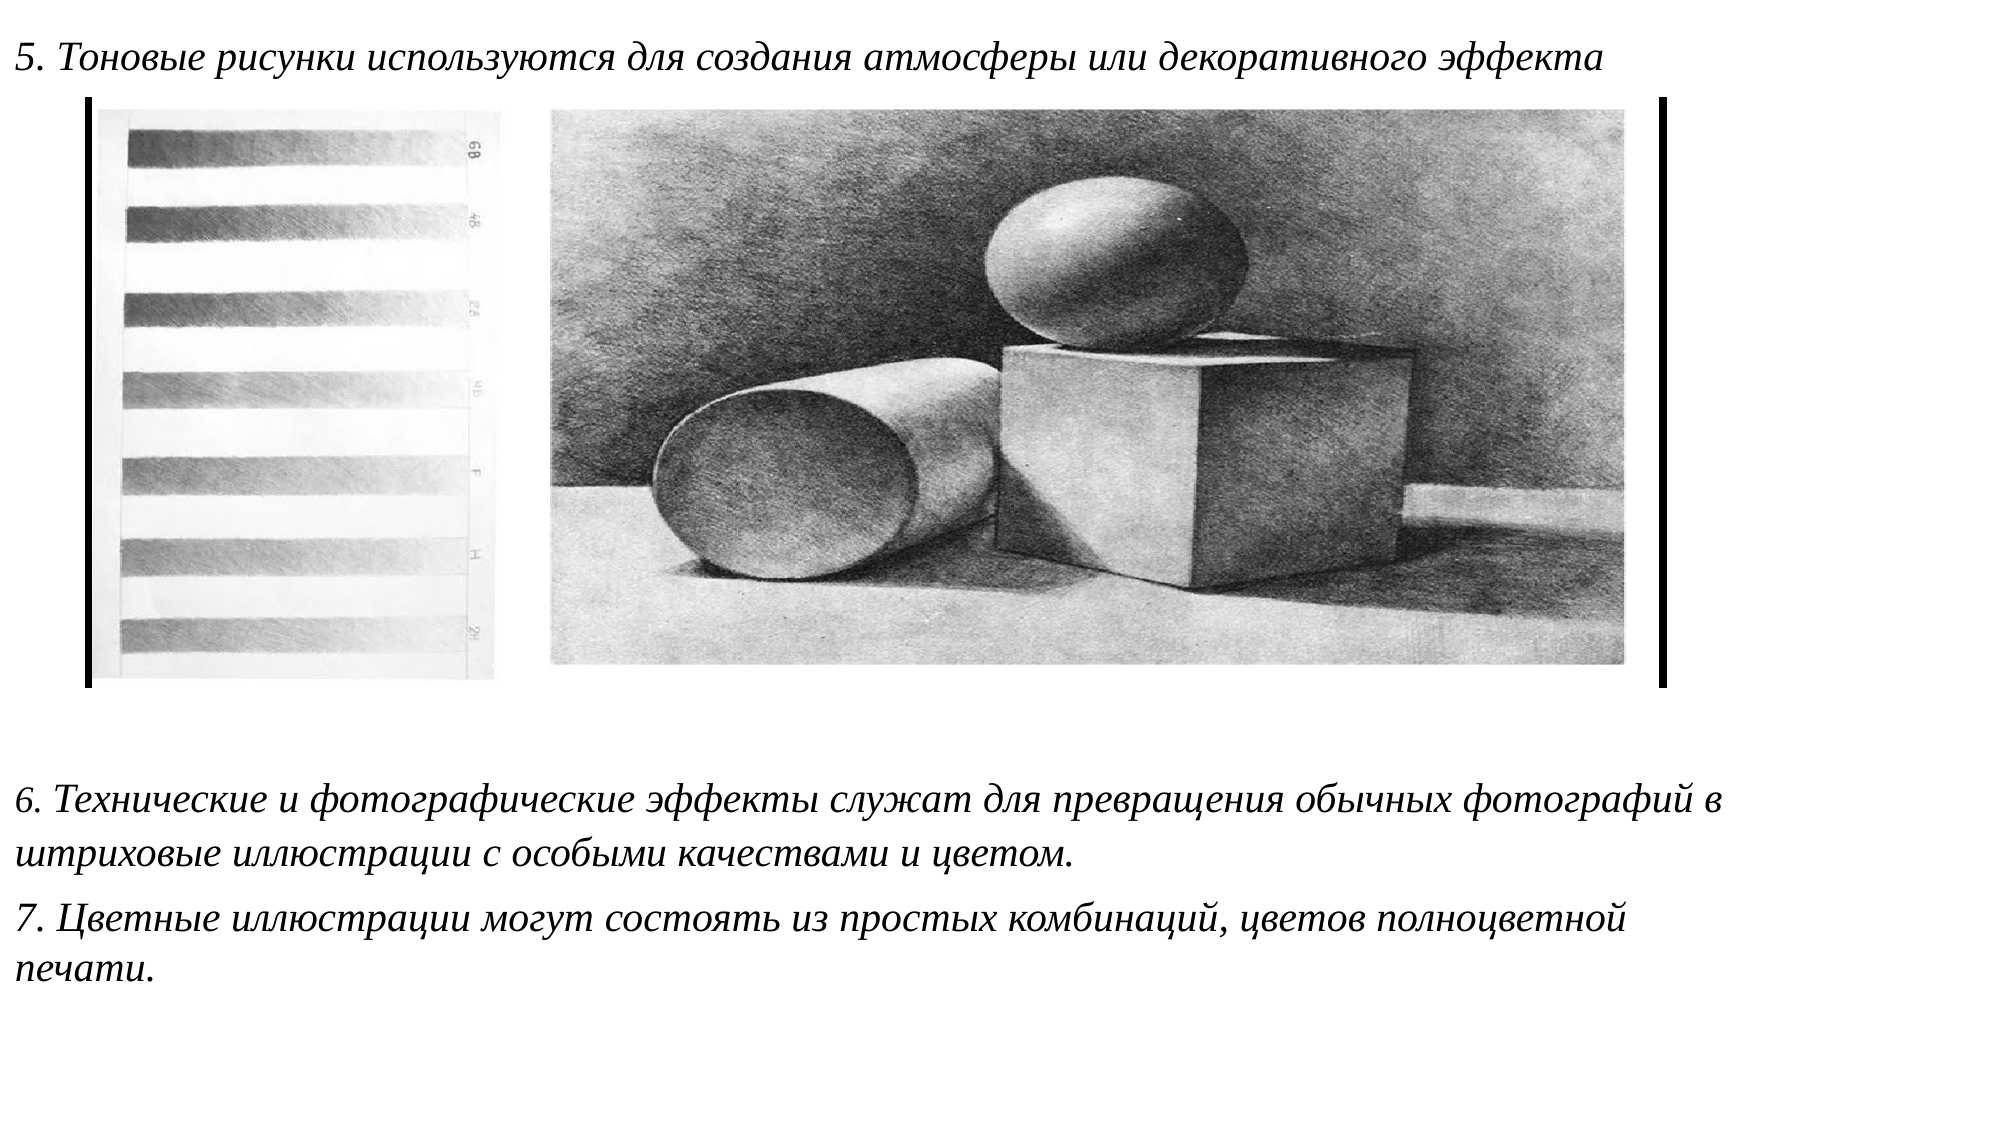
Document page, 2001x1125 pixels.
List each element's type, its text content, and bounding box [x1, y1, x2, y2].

picture [85, 97, 1667, 688]
text_box 5. Тоновые рисунки используются для создания атмосферы или декоративного эффекта [0, 17, 1687, 86]
text_box 7. Цветные иллюстрации могут состоять из простых комбинаций, цветов полноцветной печати. [0, 937, 1687, 998]
text_box 6. Технические и фотографические эффекты служат для превращения обычных фотографий в штриховые иллюстрации с особыми качествами и цветом. [0, 760, 1900, 937]
